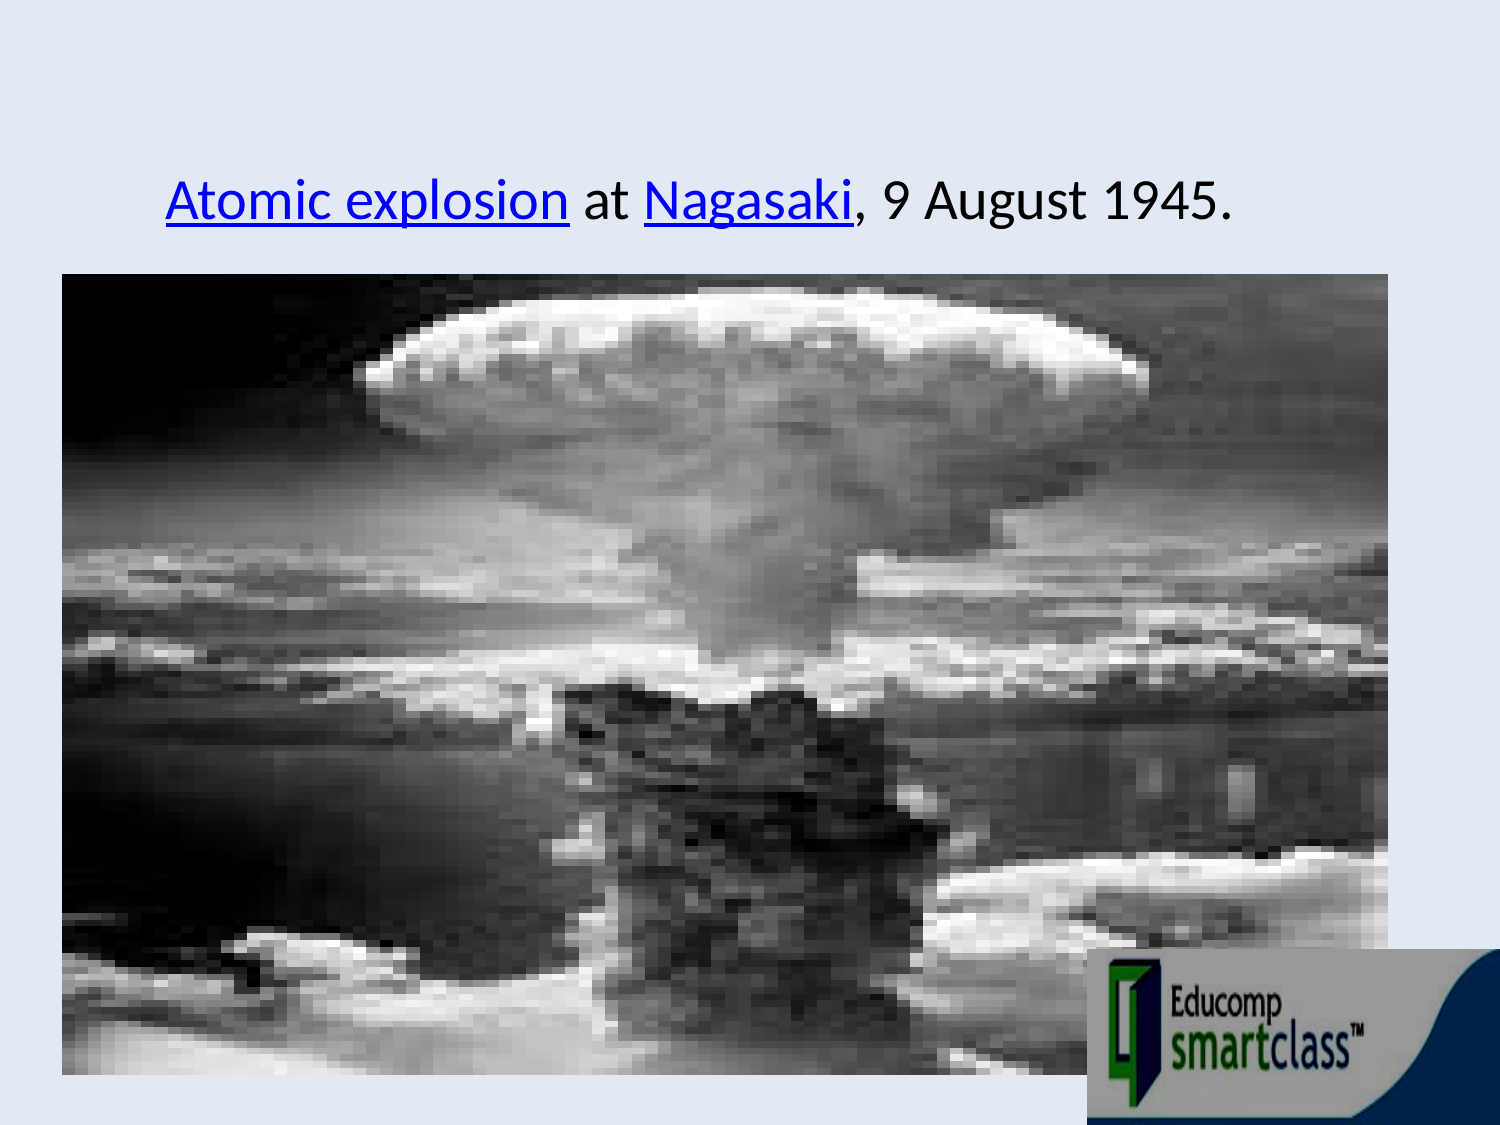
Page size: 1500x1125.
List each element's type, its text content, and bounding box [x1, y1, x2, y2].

picture [1087, 949, 1500, 1125]
title Atomic explosion at Nagasaki, 9 August 1945. [24, 137, 1375, 325]
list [62, 274, 1388, 1076]
